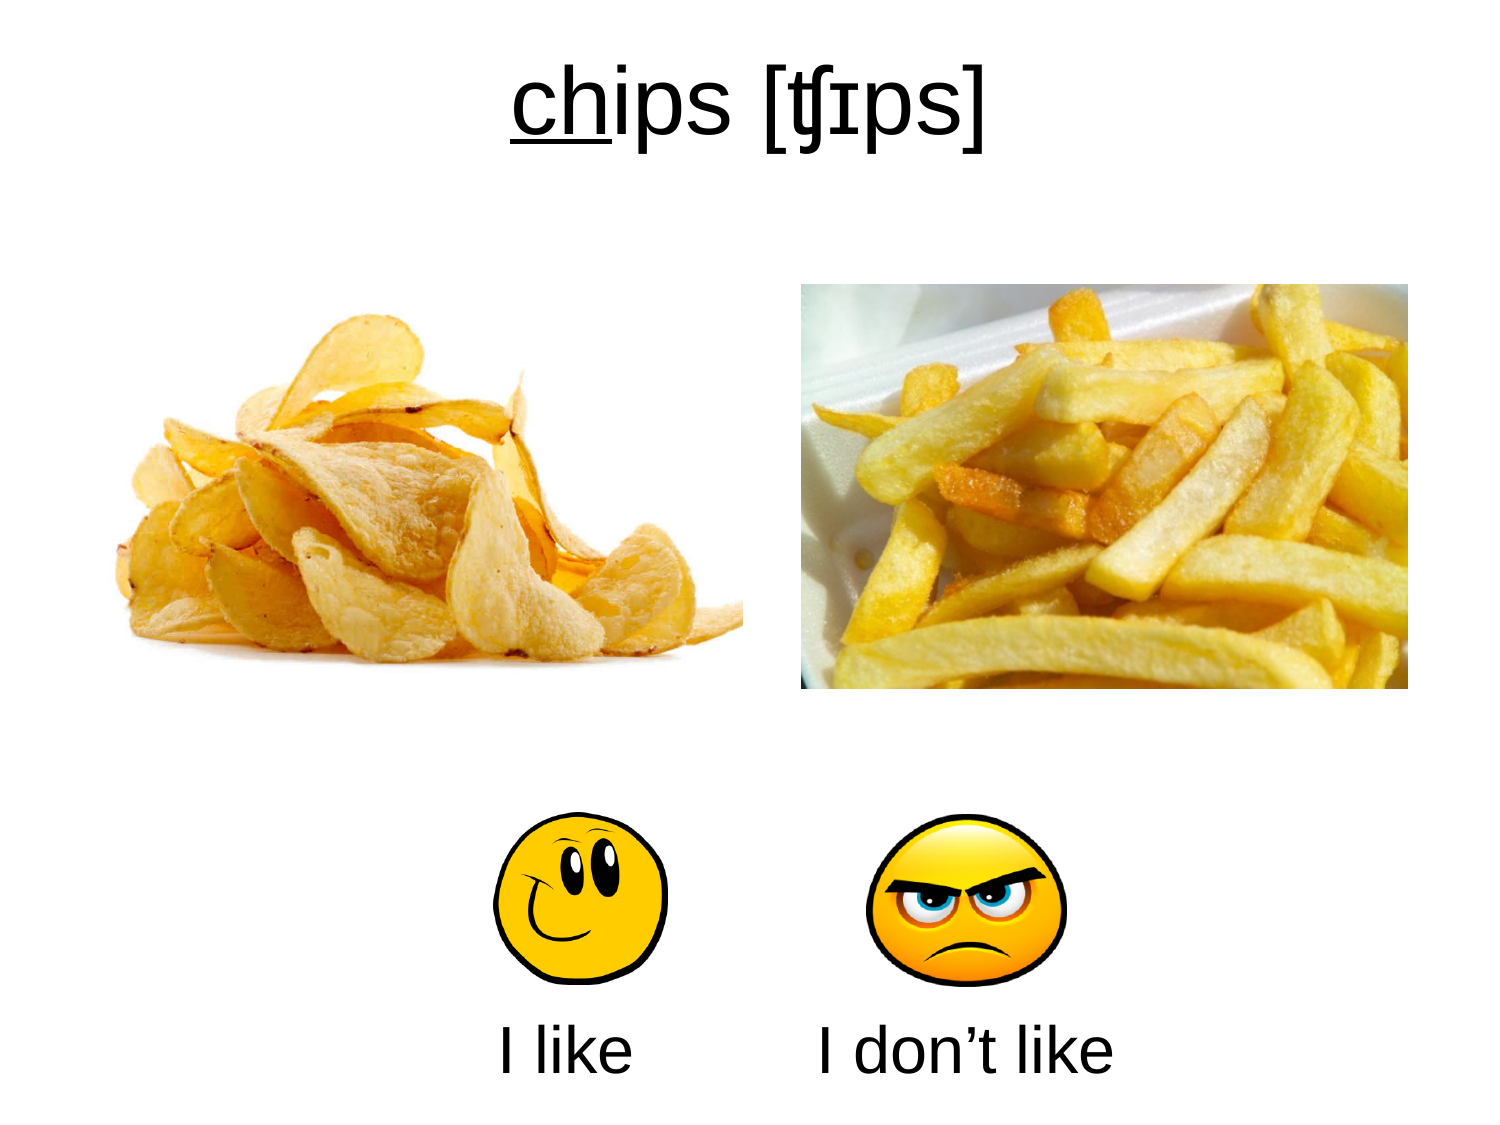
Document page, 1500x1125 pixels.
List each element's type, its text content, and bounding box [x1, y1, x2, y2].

title chips [ʧɪps] [75, 19, 1425, 173]
text_box I like I don’t like [88, 999, 1471, 1095]
picture [866, 799, 1067, 1000]
picture [800, 283, 1408, 690]
picture [493, 811, 668, 985]
picture [108, 233, 744, 710]
